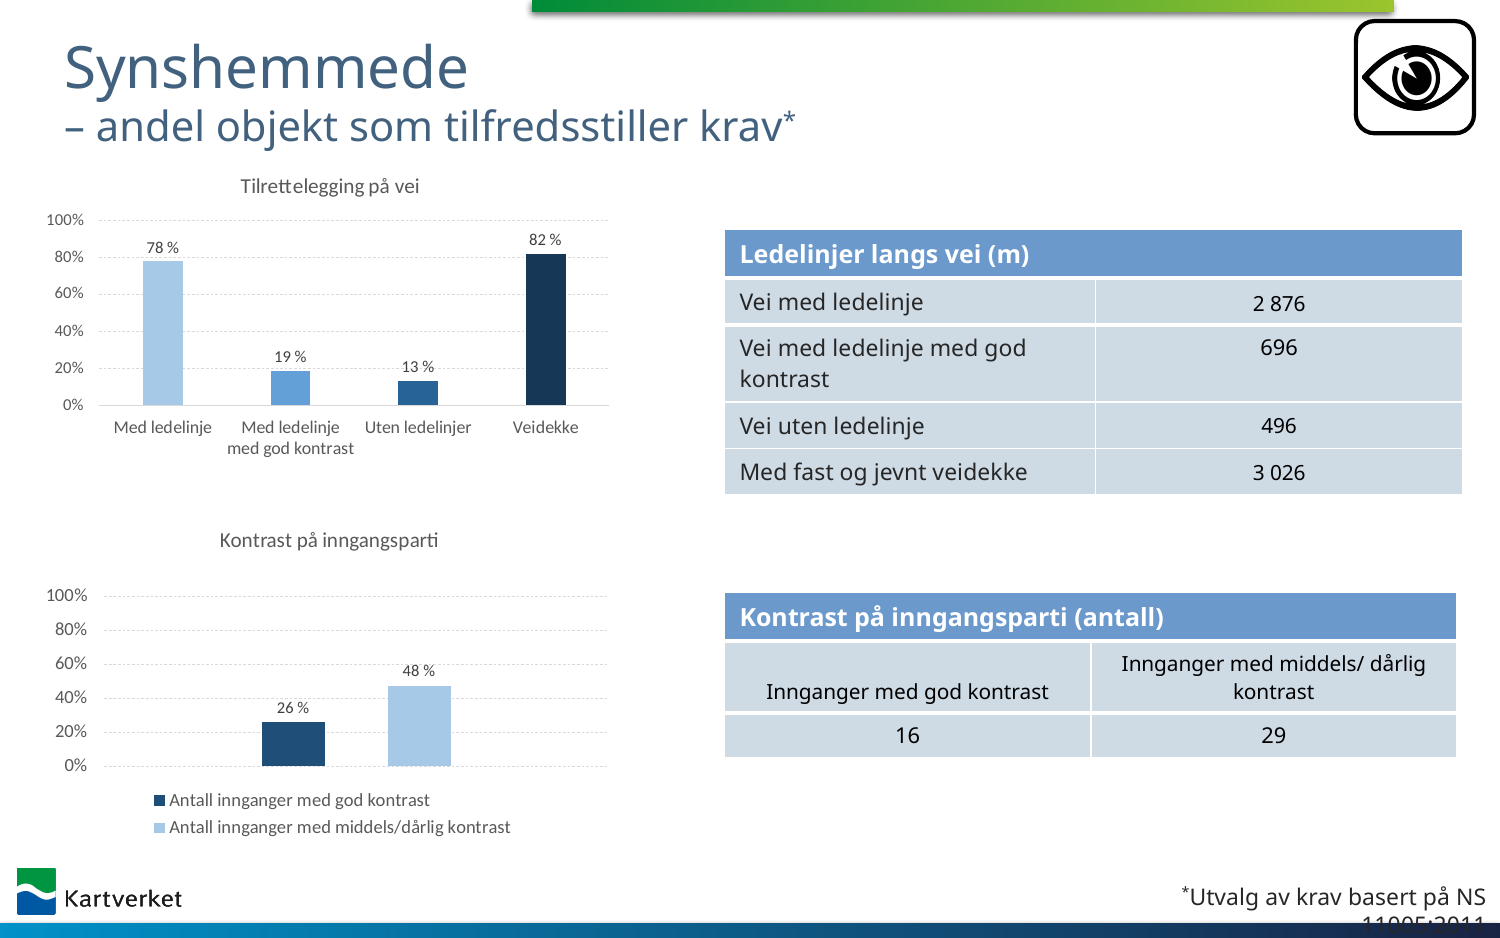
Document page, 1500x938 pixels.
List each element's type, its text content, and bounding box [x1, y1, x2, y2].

picture [41, 166, 619, 492]
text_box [1355, 20, 1475, 134]
text_box *Utvalg av krav basert på NS 11005:2011 [1068, 873, 1500, 938]
table_cell Med fast og jevnt veidekke [725, 449, 1095, 494]
table_header Ledelinjer langs vei (m) [725, 230, 1462, 276]
table_cell Vei med ledelinje [725, 280, 1095, 323]
table_cell Vei med ledelinje med god kontrast [725, 327, 1095, 401]
table_cell 29 [1092, 715, 1456, 757]
table_cell 3 026 [1096, 449, 1462, 494]
table_cell 696 [1096, 327, 1462, 401]
table_cell Innganger med god kontrast [725, 643, 1090, 711]
table_cell Vei uten ledelinje [725, 403, 1095, 448]
table_cell 16 [725, 715, 1090, 757]
table_cell 496 [1096, 403, 1462, 448]
table_header Kontrast på inngangsparti (antall) [725, 593, 1456, 639]
table_cell 2 876 [1096, 280, 1462, 323]
table_cell Innganger med middels/ dårlig kontrast [1092, 643, 1456, 711]
text_box Synshemmede – andel objekt som tilfredsstiller krav* [49, 24, 1431, 158]
picture [41, 520, 618, 846]
